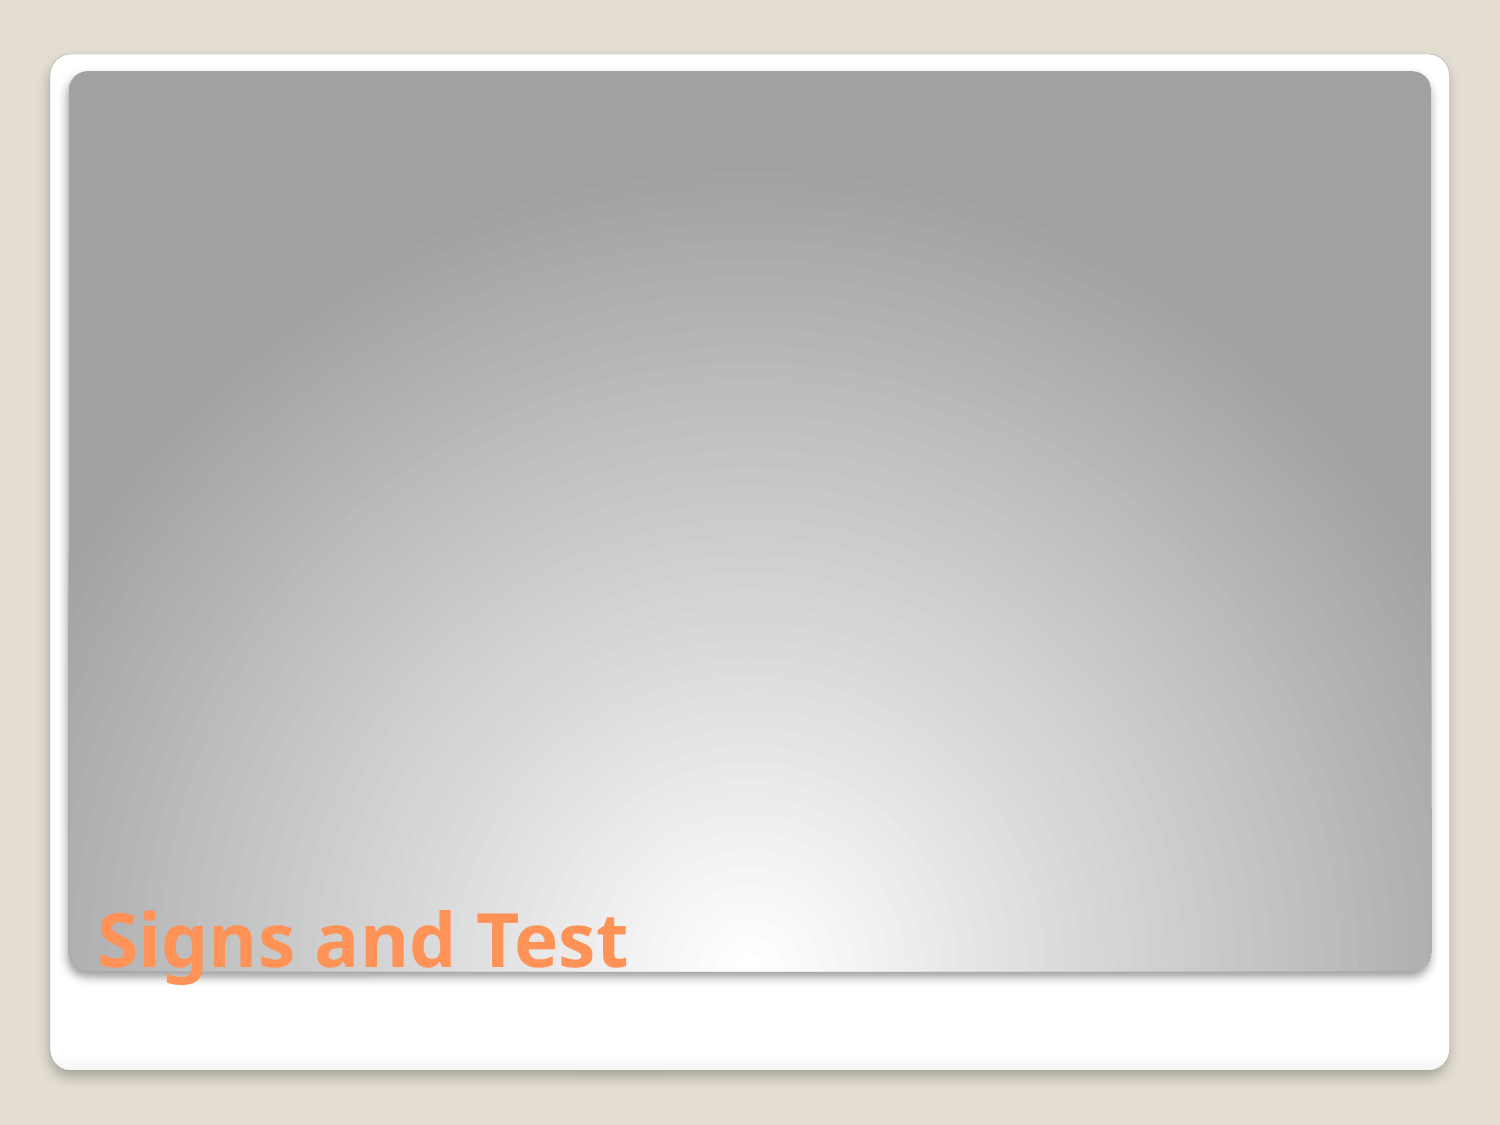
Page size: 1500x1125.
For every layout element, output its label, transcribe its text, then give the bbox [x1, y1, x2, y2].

title Signs and Test [82, 817, 1425, 990]
